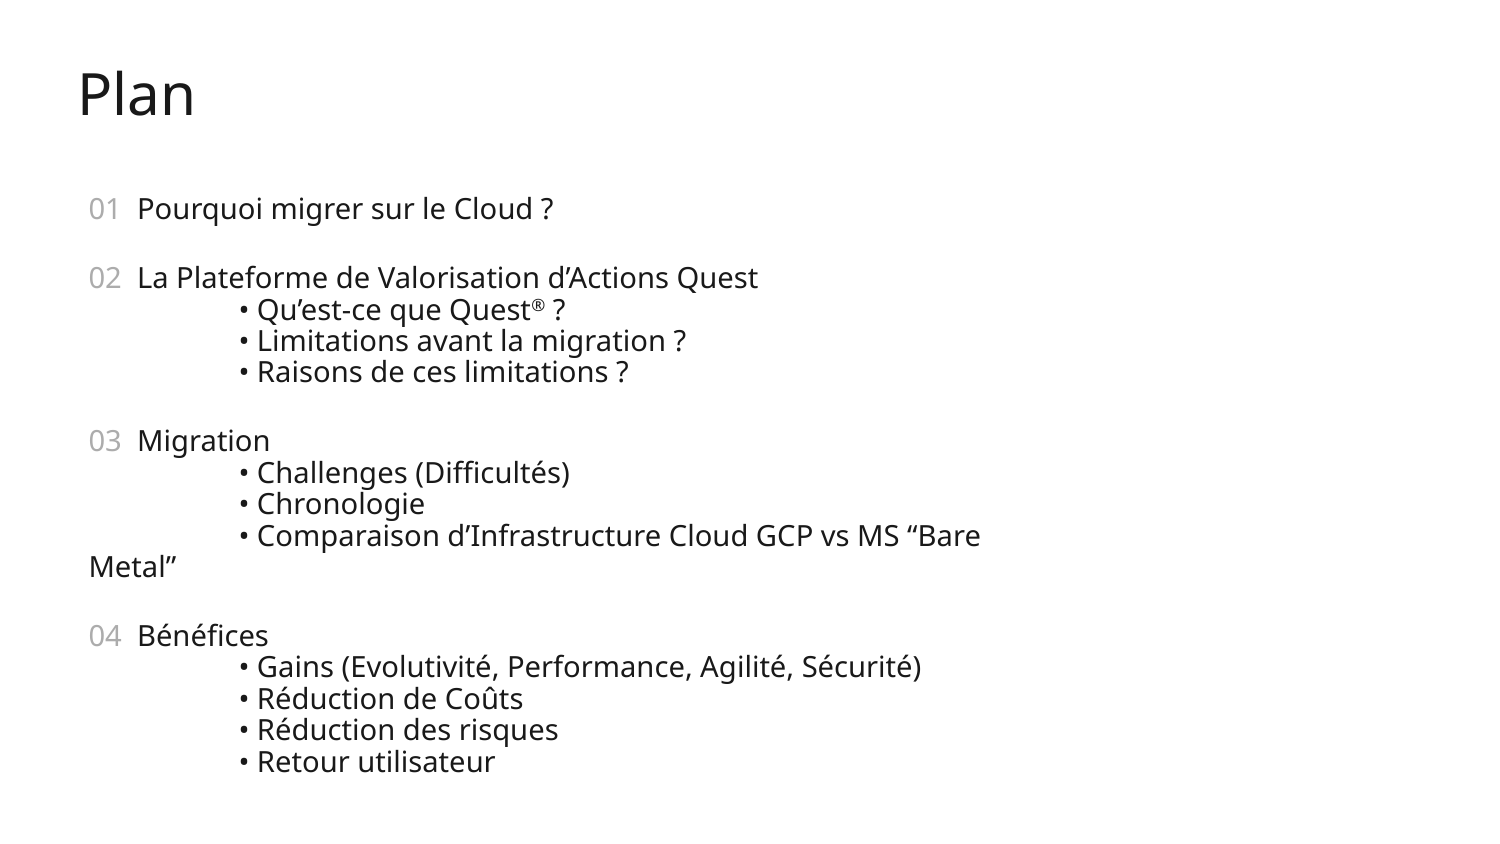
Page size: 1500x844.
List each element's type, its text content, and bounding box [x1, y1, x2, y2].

text_box 01 Pourquoi migrer sur le Cloud ? 02 La Plateforme de Valorisation d’Actions Quest • Qu’est-ce que Quest® ? • Limitations avant la migration ? • Raisons de ces limitations ? 03 Migration • Challenges (Difficultés) • Chronologie • Comparaison d’Infrastructure Cloud GCP vs MS “Bare Metal” 04 Bénéfices • Gains (Evolutivité, Performance, Agilité, Sécurité) • Réduction de Coûts • Réduction des risques • Retour utilisateur [73, 179, 1034, 799]
text_box Plan [62, 49, 1413, 200]
